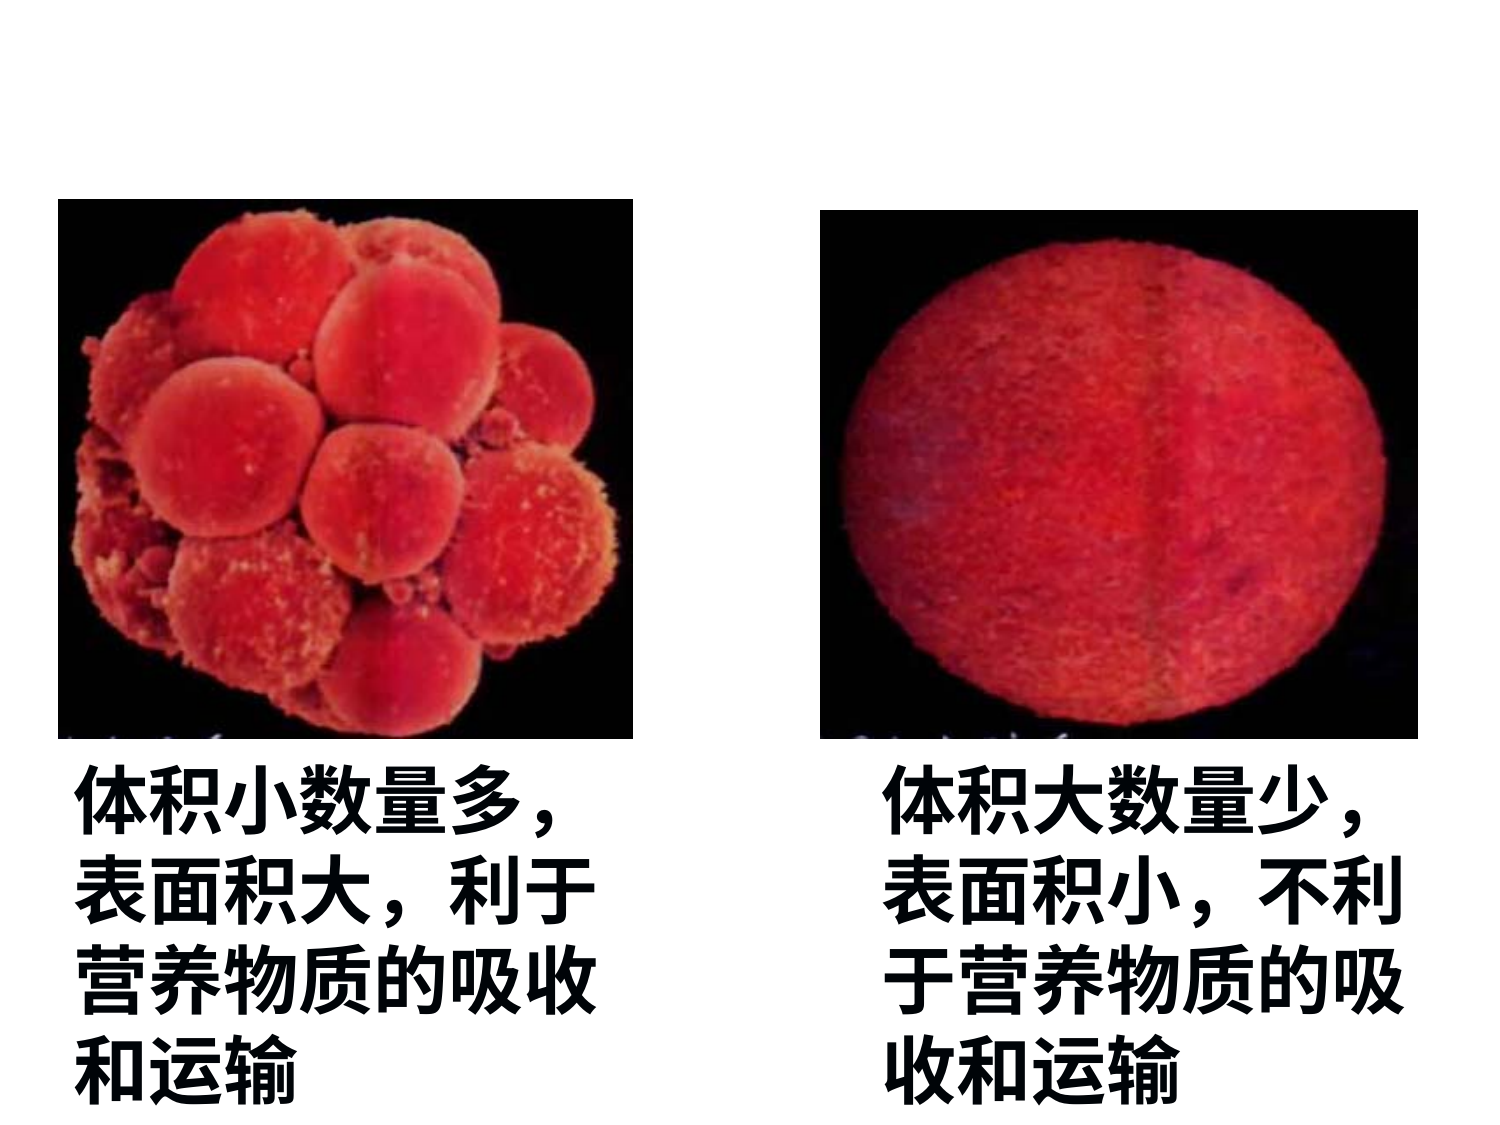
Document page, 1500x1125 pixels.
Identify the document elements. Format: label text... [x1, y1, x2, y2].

text_box 体积大数量少，表面积小，不利于营养物质的吸收和运输 [867, 746, 1430, 1121]
text_box 体积小数量多，表面积大，利于营养物质的吸收和运输 [58, 746, 657, 1121]
picture [820, 210, 1419, 739]
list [58, 198, 633, 739]
